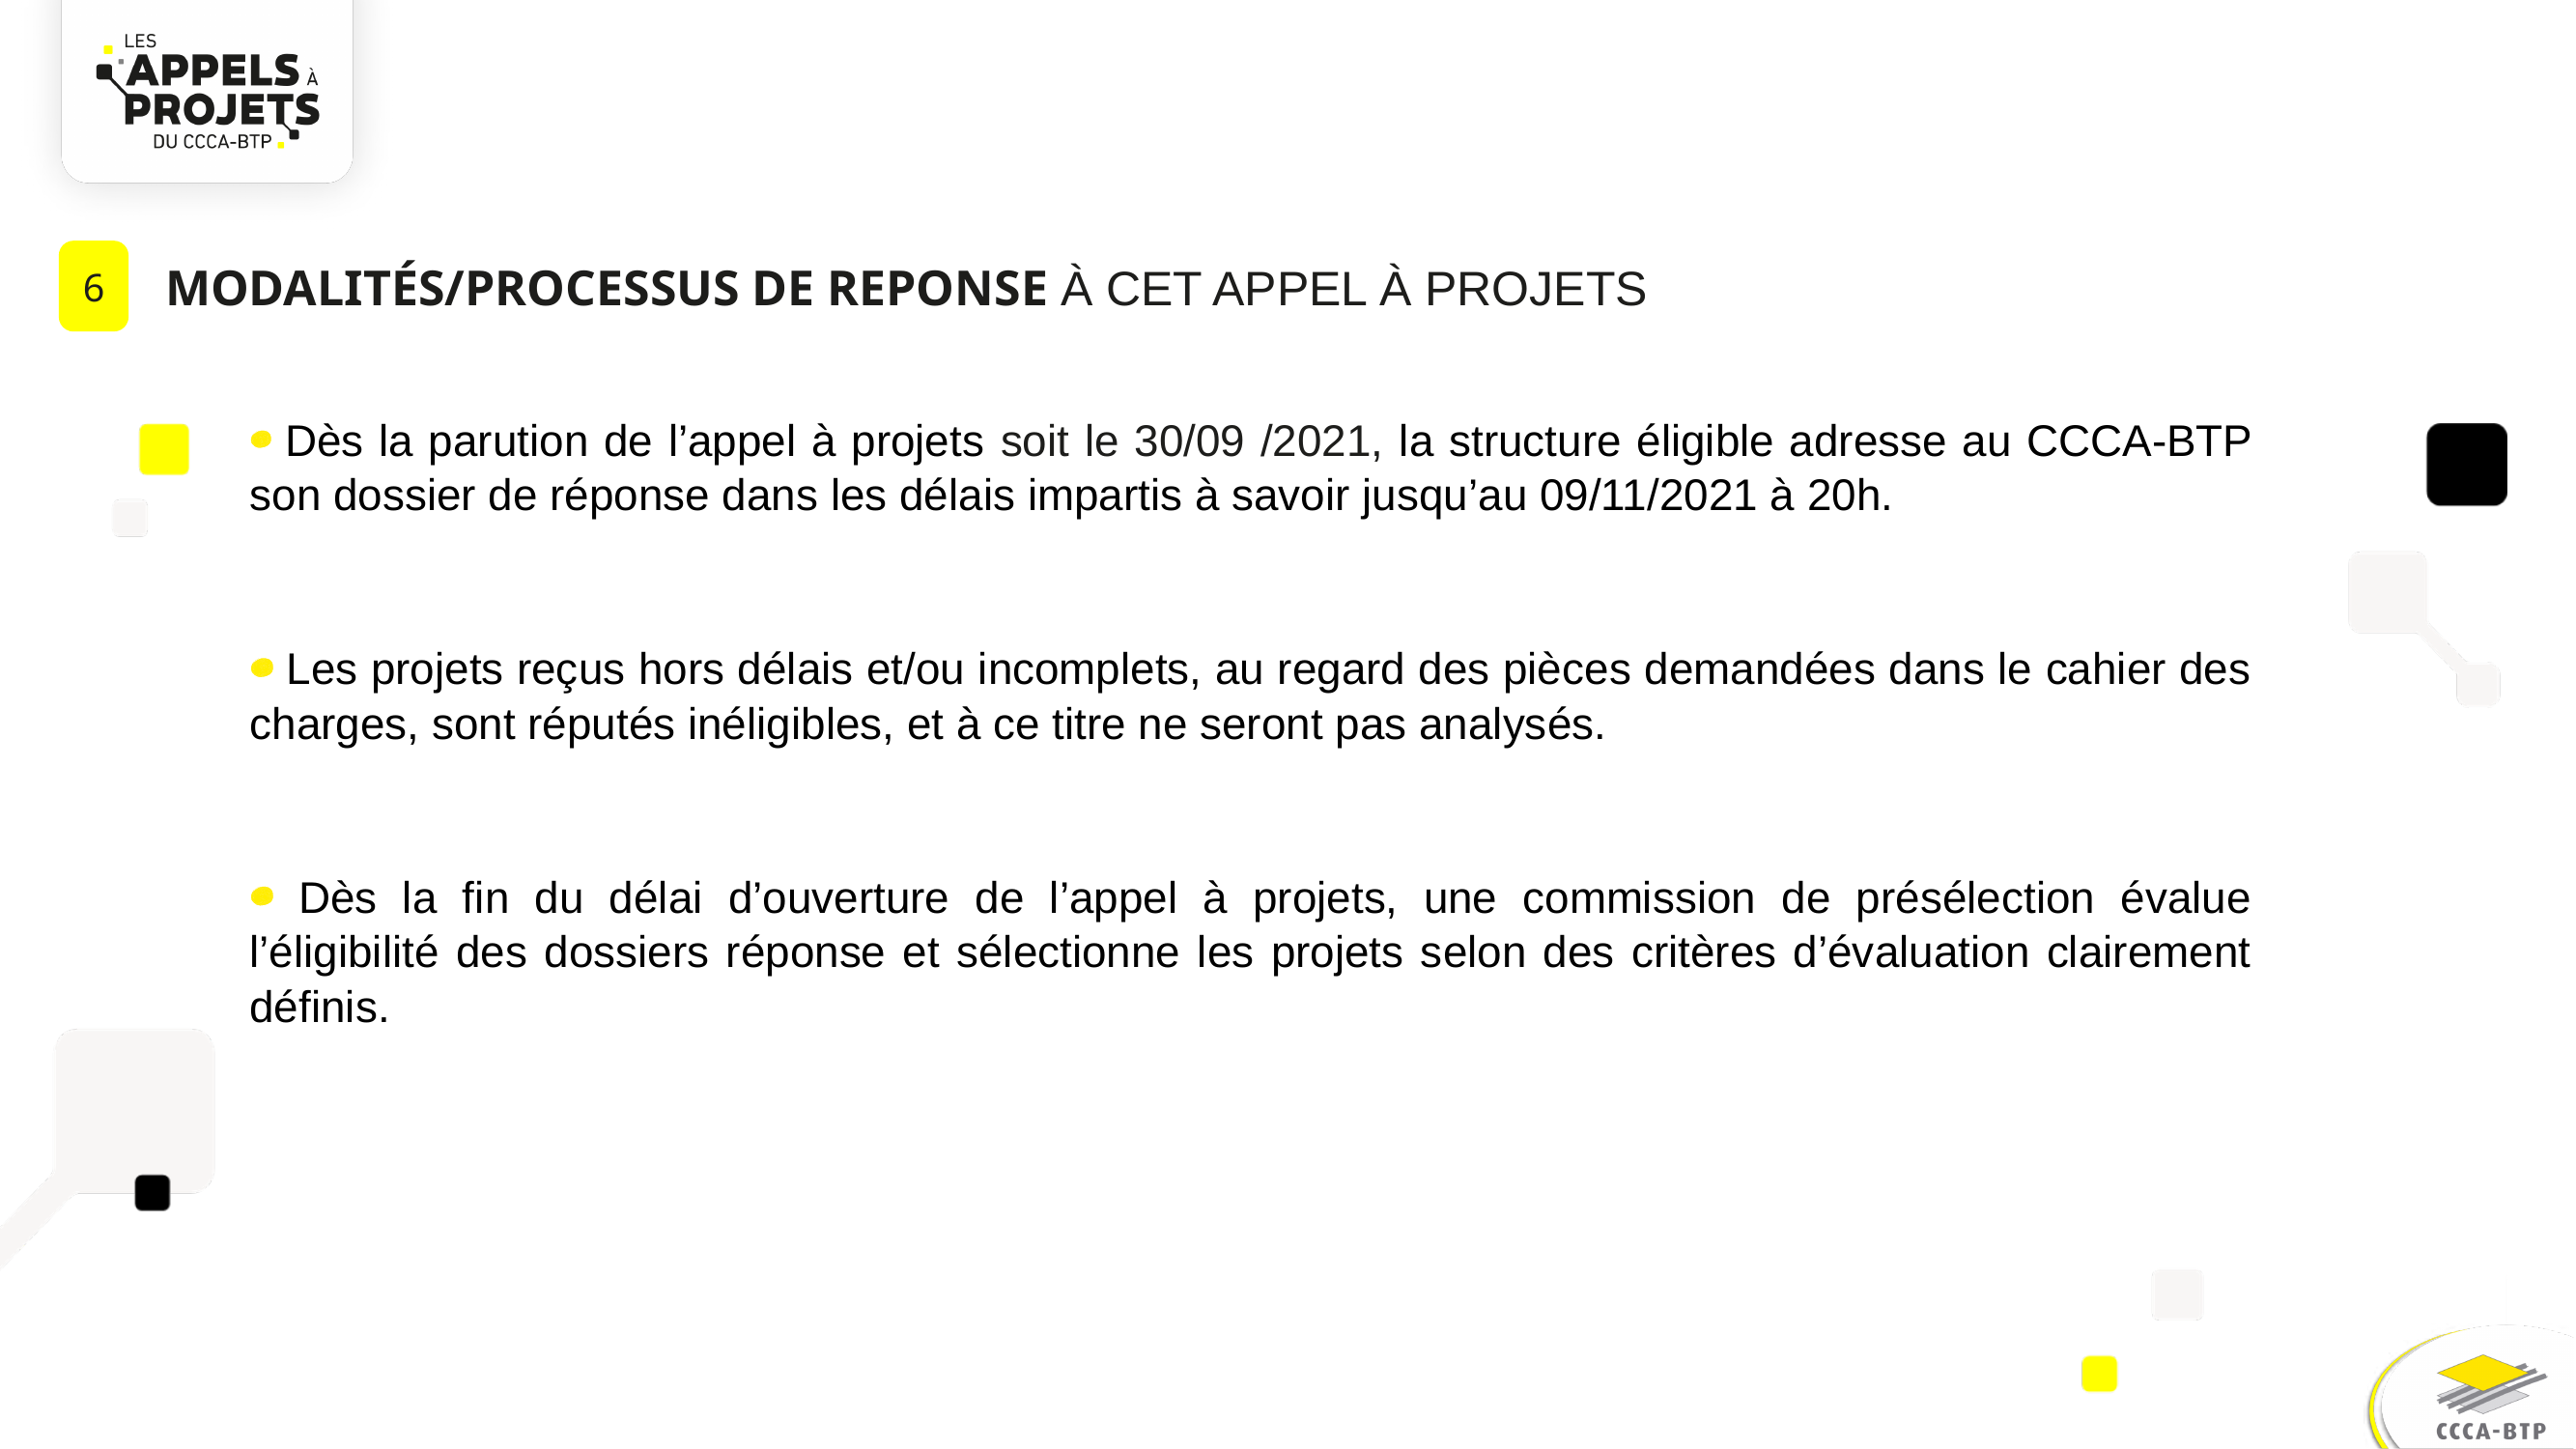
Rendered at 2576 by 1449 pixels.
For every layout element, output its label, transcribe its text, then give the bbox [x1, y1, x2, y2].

text_box 6 [57, 240, 130, 333]
text_box MODALITÉS/PROCESSUS DE REPONSE À CET APPEL À PROJETS [138, 241, 1874, 332]
picture [0, 423, 2574, 1449]
picture [0, 0, 416, 246]
text_box Dès la parution de l’appel à projets soit le 30/09 /2021, la structure éligible adresse au CCCA-BTP son dossier de réponse dans les délais impartis à savoir jusqu’au 09/11/2021 à 20h. Les projets reçus hors délais et/ou incomplets, au regard des pièces demandées dans le cahier des charges, sont réputés inéligibles, et à ce titre ne seront pas analysés. Dès la fin du délai d’ouverture de l’appel à projets, une commission de présélection évalue l’éligibilité des dossiers réponse et sélectionne les projets selon des critères d’évaluation clairement définis. [199, 403, 2268, 1038]
